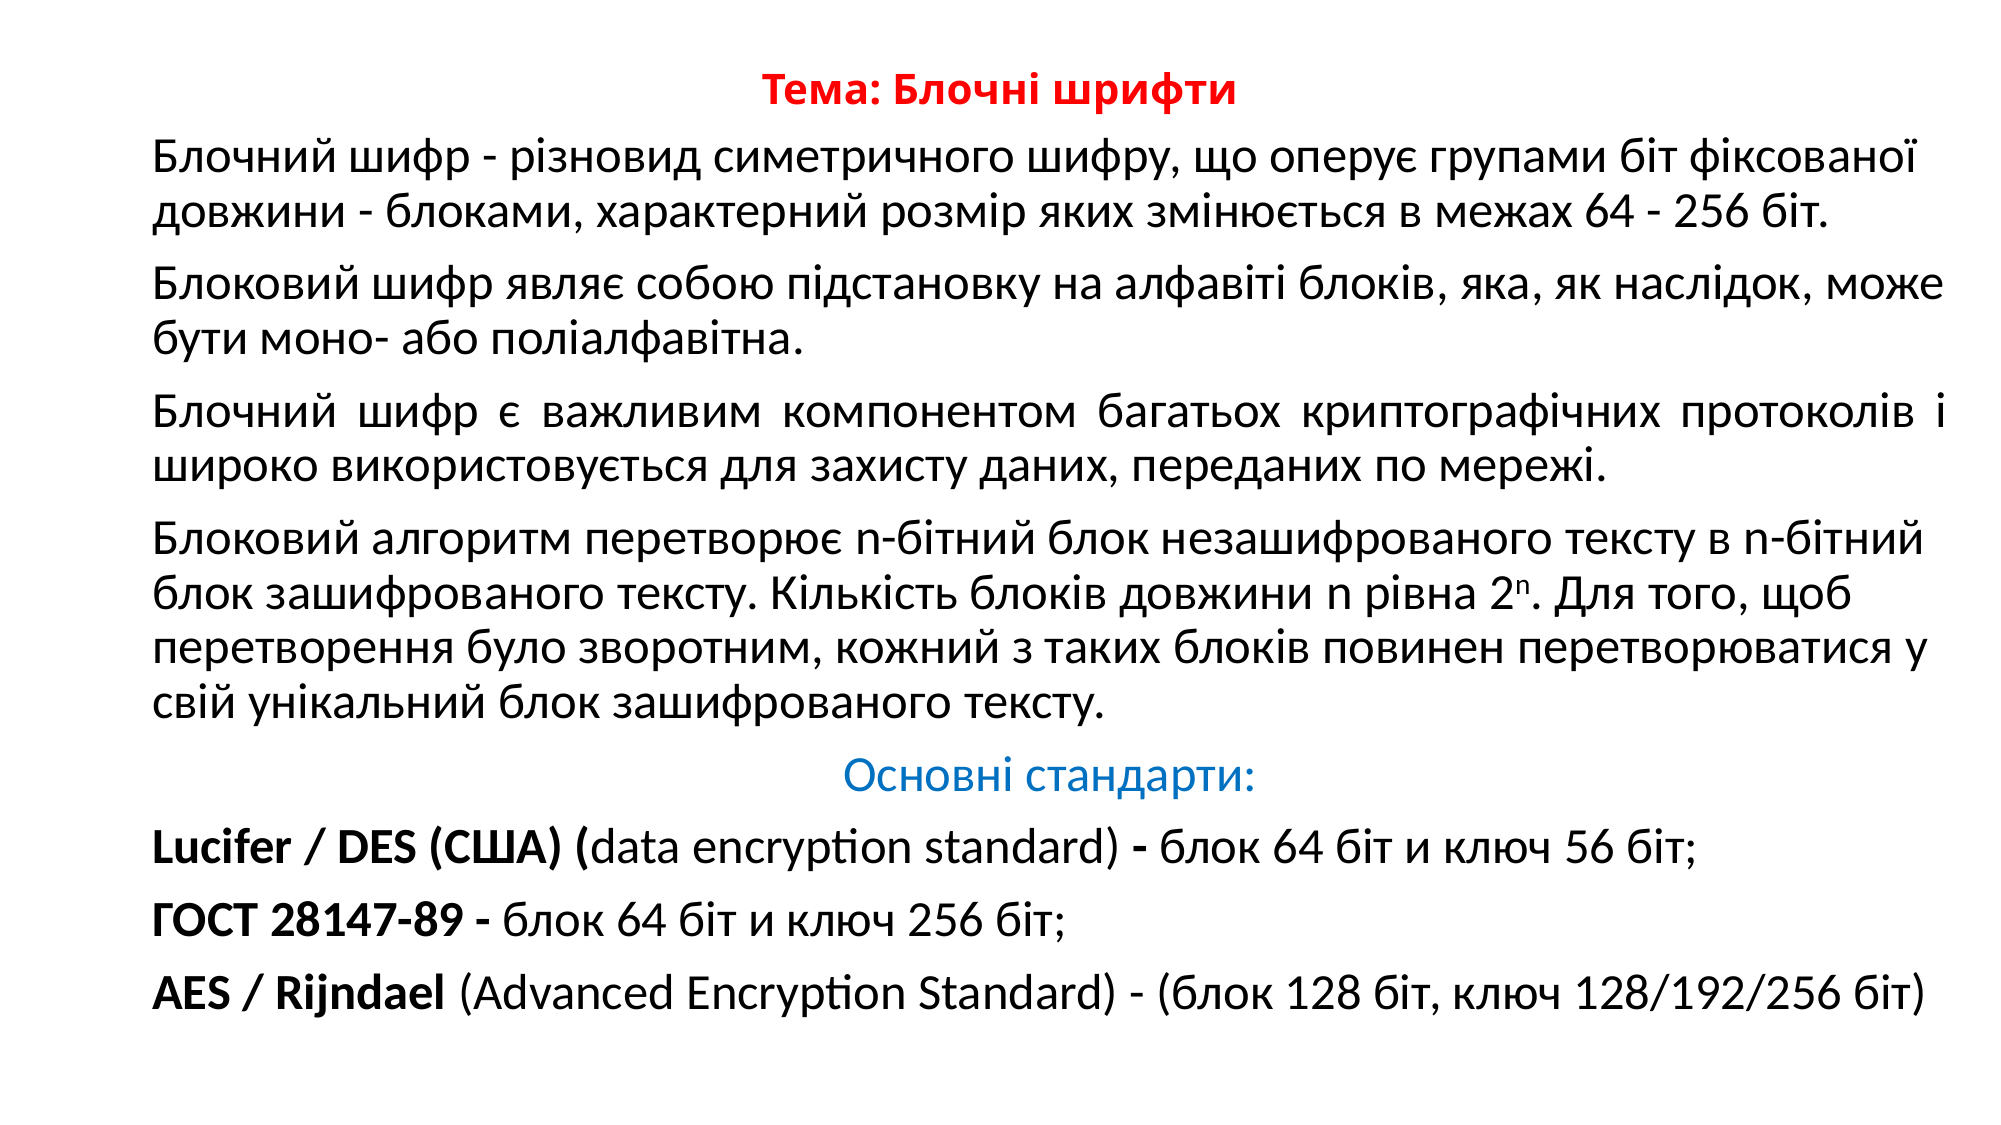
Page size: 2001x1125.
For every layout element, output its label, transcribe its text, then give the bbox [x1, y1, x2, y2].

list Блочний шифр - різновид симетричного шифру, що оперує групами біт фіксованої довжини - блоками, характерний розмір яких змінюється в межах 64 - 256 біт. Блоковий шифр являє собою підстановку на алфавіті блоків, яка, як наслідок, може бути моно- або поліалфавітна. Блочний шифр є важливим компонентом багатьох криптографічних протоколів і широко використовується для захисту даних, переданих по мережі. Блоковий алгоритм перетворює n-бітний блок незашифрованого тексту в n-бітний блок зашифрованого тексту. Кількість блоків довжини n рівна 2n. Для того, щоб перетворення було зворотним, кожний з таких блоків повинен перетворюватися у свій унікальний блок зашифрованого тексту. Основні стандарти: Lucifer / DES (США) (data encryption standard) - блок 64 біт и ключ 56 біт; ГОСТ 28147-89 - блок 64 біт и ключ 256 біт; AES / Rijndael (Advanced Encryption Standard) - (блок 128 біт, ключ 128/192/256 біт) [137, 121, 1964, 1081]
title Тема: Блочні шрифти [137, 59, 1863, 121]
